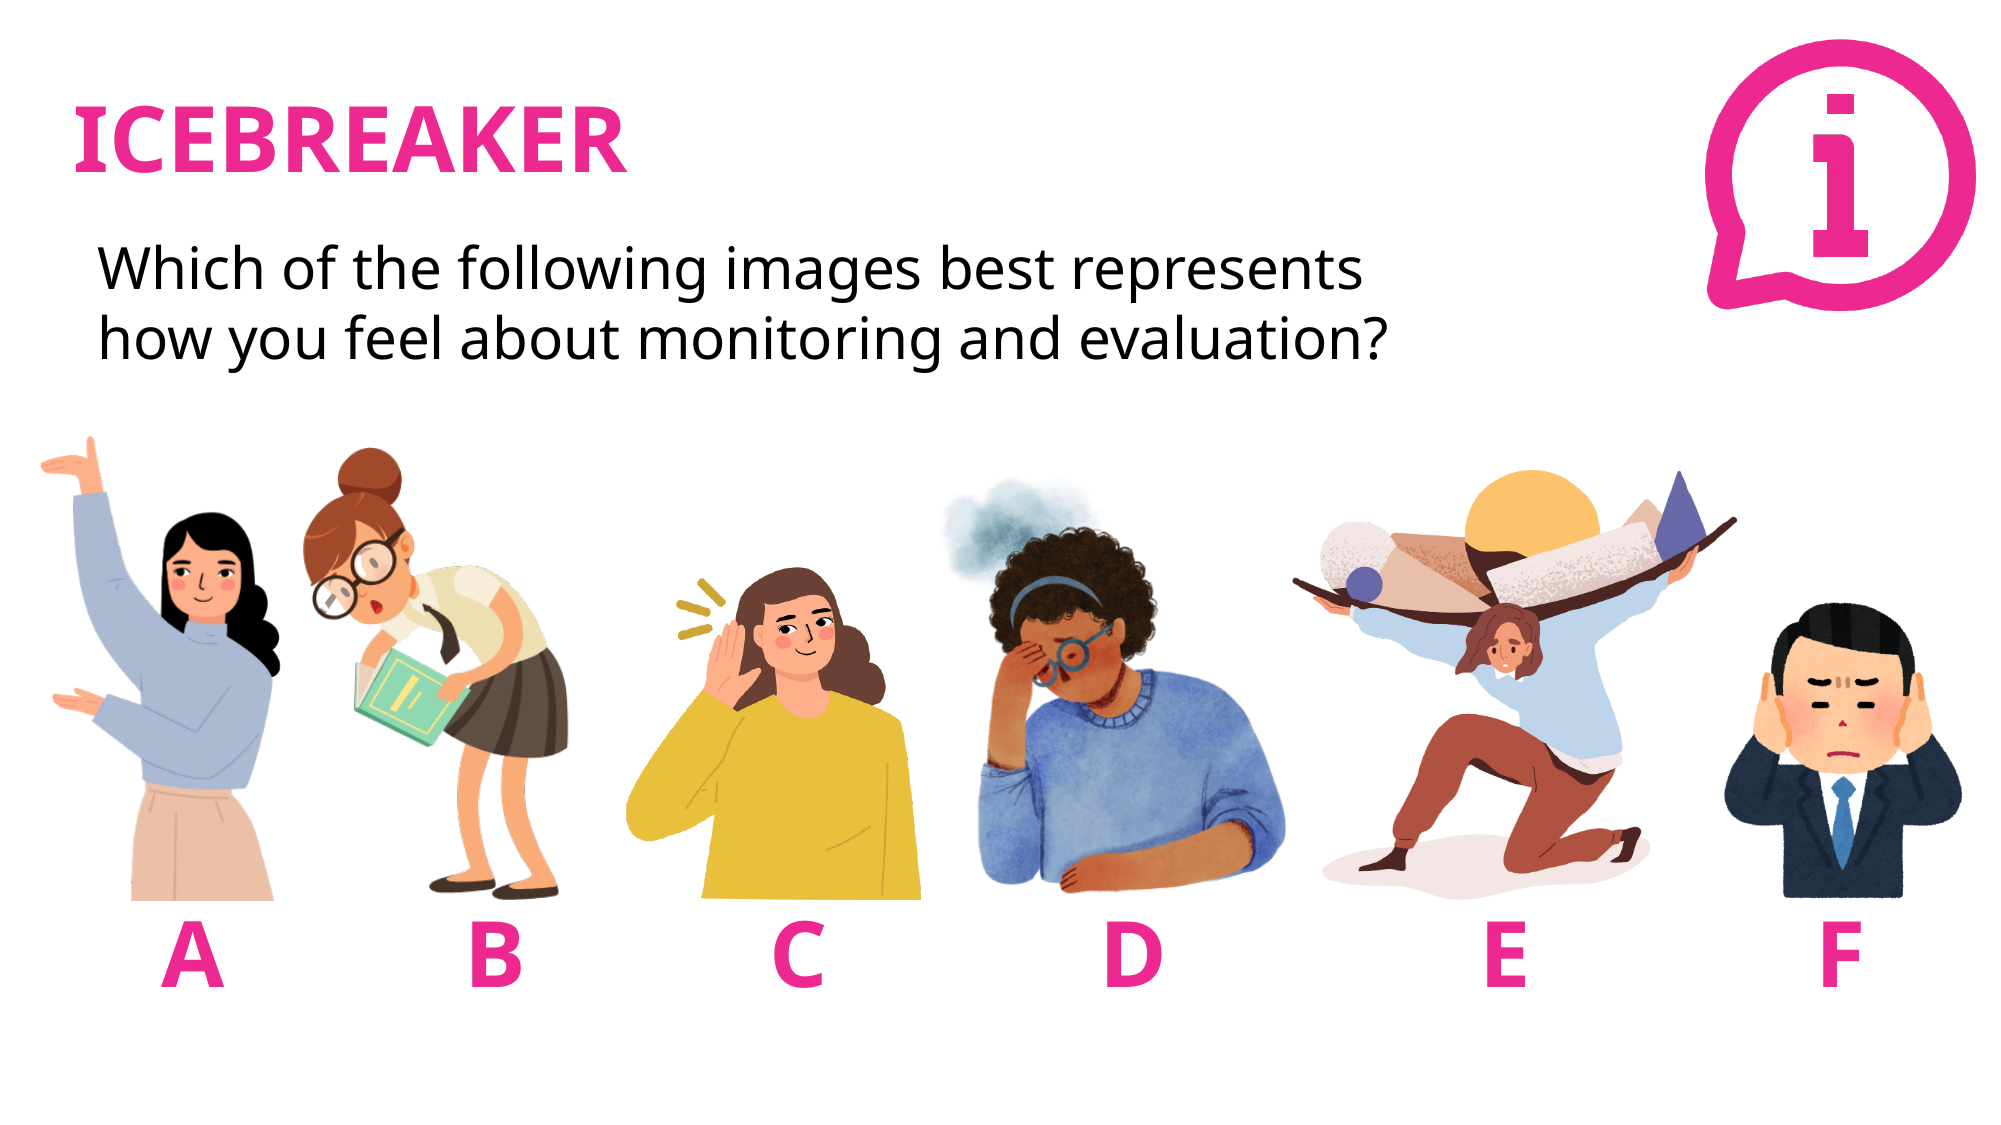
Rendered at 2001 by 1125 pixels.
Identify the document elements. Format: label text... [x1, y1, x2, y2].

picture [1699, 33, 1982, 317]
text_box A [112, 909, 275, 1035]
text_box Which of the following images best represents how you feel about monitoring and evaluation? [82, 216, 1424, 434]
text_box B [414, 921, 577, 1035]
title ICEBREAKER [58, 33, 1698, 252]
text_box F [1759, 910, 1923, 1035]
text_box D [1052, 909, 1215, 1035]
text_box E [1423, 909, 1587, 1035]
picture [21, 433, 1963, 914]
text_box C [717, 909, 880, 1035]
